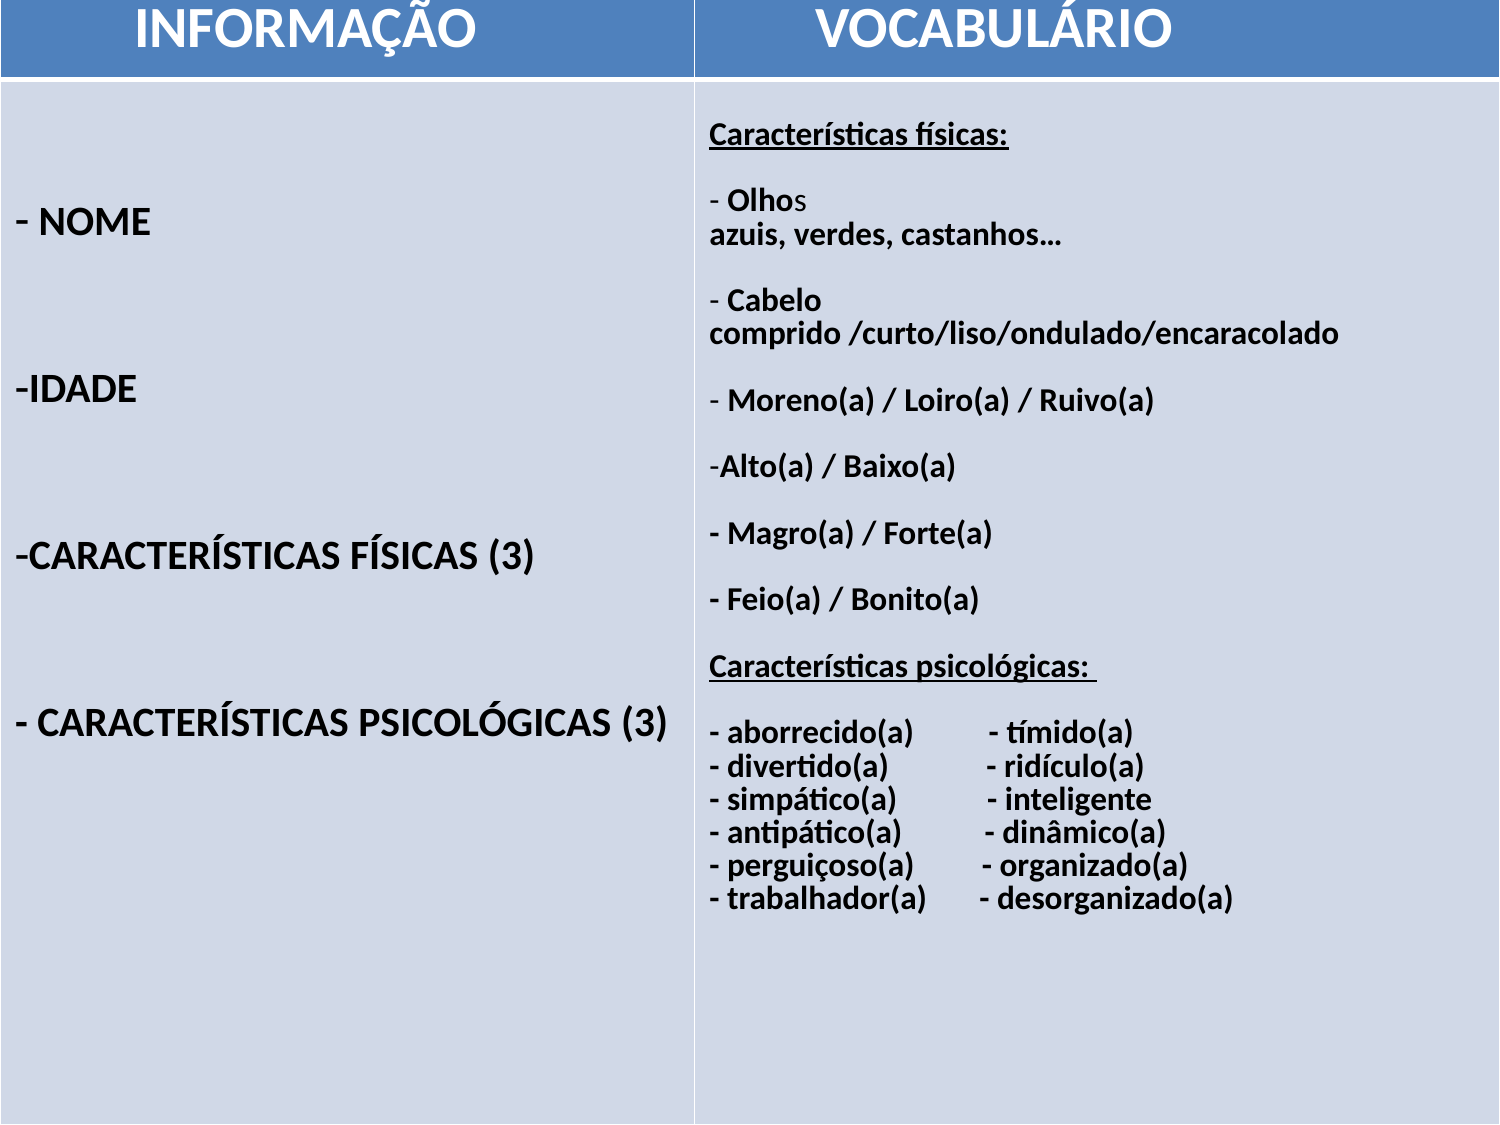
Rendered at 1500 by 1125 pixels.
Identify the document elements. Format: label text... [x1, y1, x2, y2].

table_header VOCABULÁRIO [695, 0, 1499, 77]
table_cell NOME IDADE CARACTERÍSTICAS FÍSICAS (3) - CARACTERÍSTICAS PSICOLÓGICAS (3) [1, 82, 694, 1124]
table_header INFORMAÇÃO [1, 0, 694, 77]
table_cell Características físicas: - Olhos azuis, verdes, castanhos… - Cabelo comprido /curto/liso/ondulado/encaracolado - Moreno(a) / Loiro(a) / Ruivo(a) -Alto(a) / Baixo(a) - Magro(a) / Forte(a) - Feio(a) / Bonito(a) Características psicológicas: - aborrecido(a) - tímido(a) - divertido(a) - ridículo(a) - simpático(a) - inteligente - antipático(a) - dinâmico(a) - perguiçoso(a) - organizado(a) - trabalhador(a) - desorganizado(a) [695, 82, 1499, 1124]
